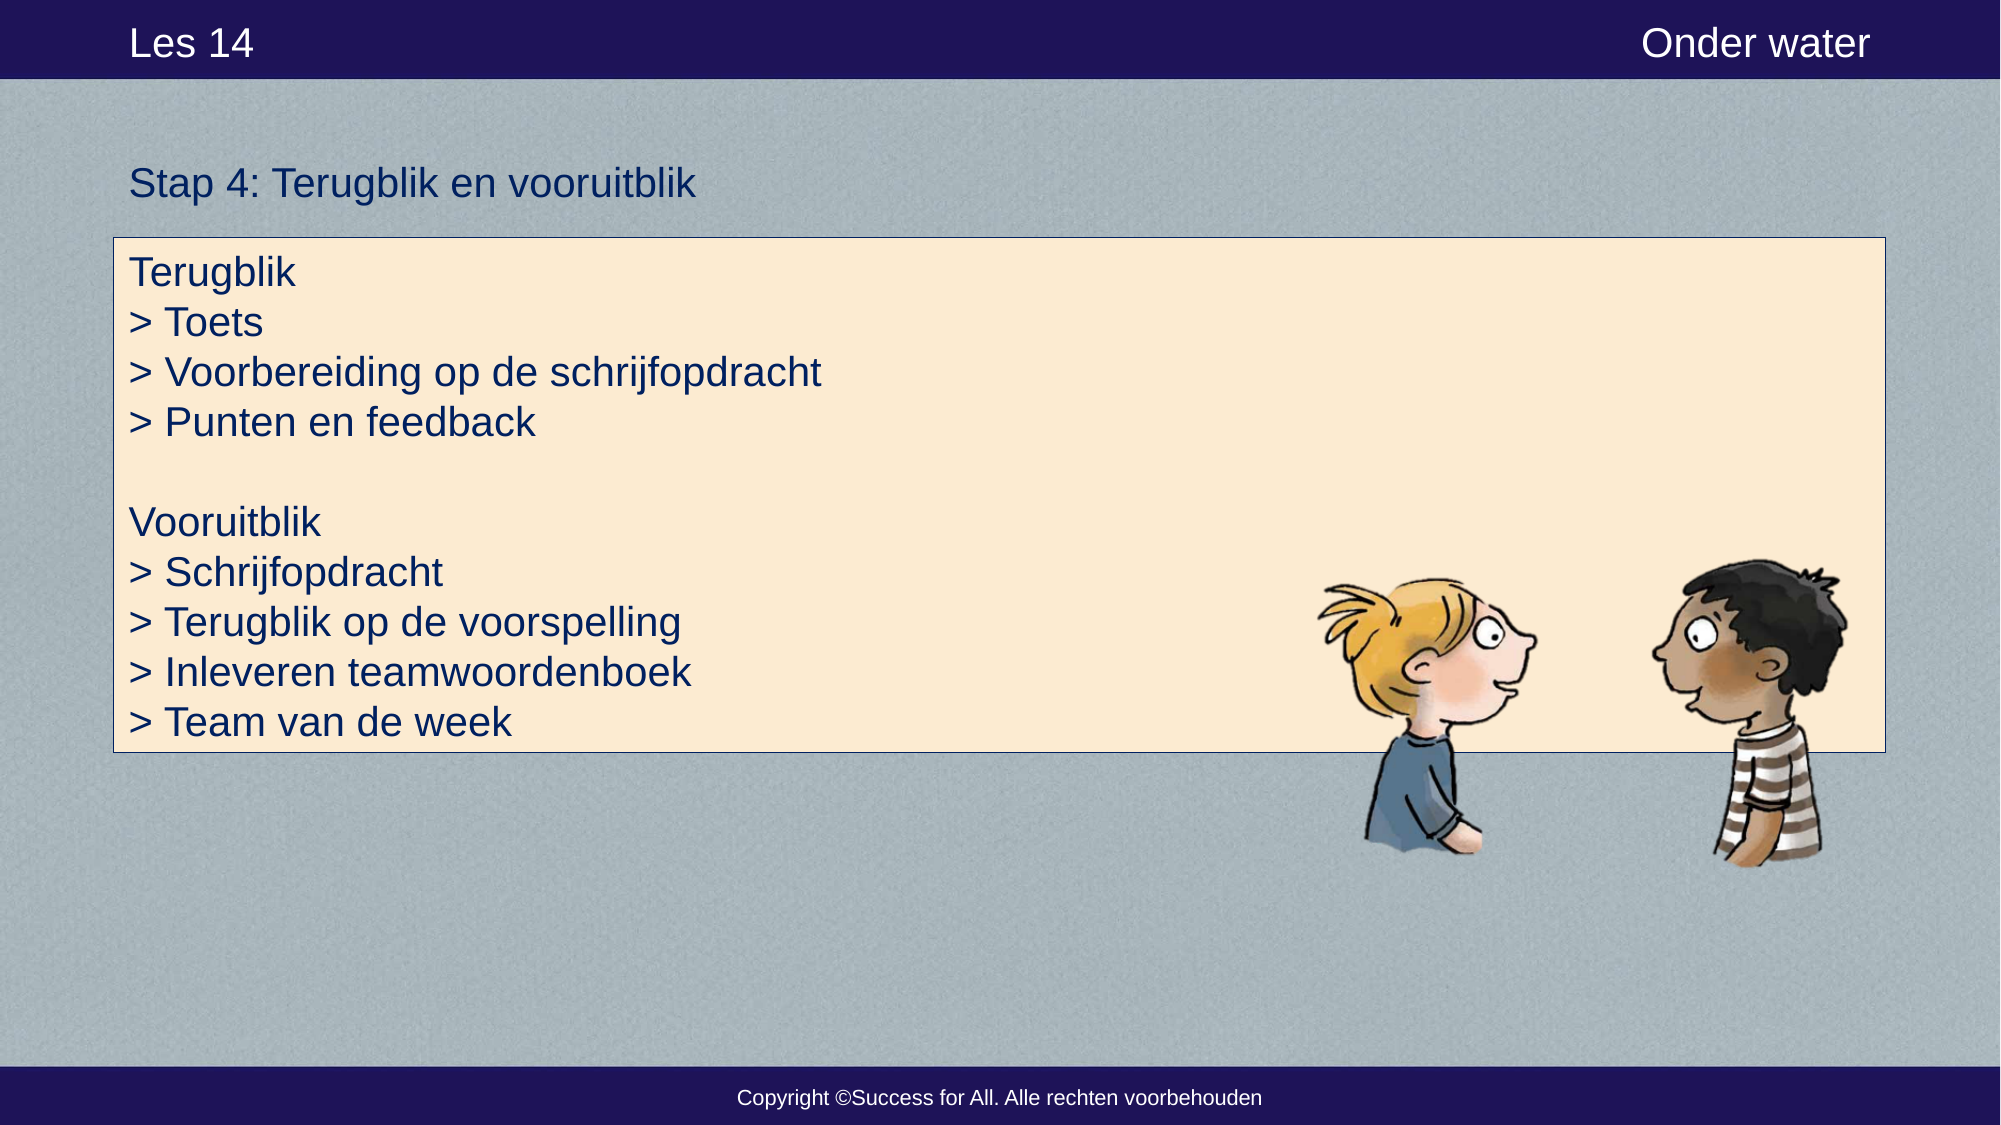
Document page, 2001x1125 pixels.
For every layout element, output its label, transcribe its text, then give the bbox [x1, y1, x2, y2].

text_box Onder water [999, 8, 1886, 73]
text_box Terugblik > Toets > Voorbereiding op de schrijfopdracht > Punten en feedback Vooruitblik > Schrijfopdracht > Terugblik op de voorspelling > Inleveren teamwoordenboek > Team van de week [113, 237, 1886, 753]
picture [0, 0, 2001, 1125]
text_box Copyright ©Success for All. Alle rechten voorbehouden [0, 1076, 2000, 1125]
text_box Stap 4: Terugblik en vooruitblik [113, 148, 1635, 214]
text_box Les 14 [114, 8, 354, 73]
